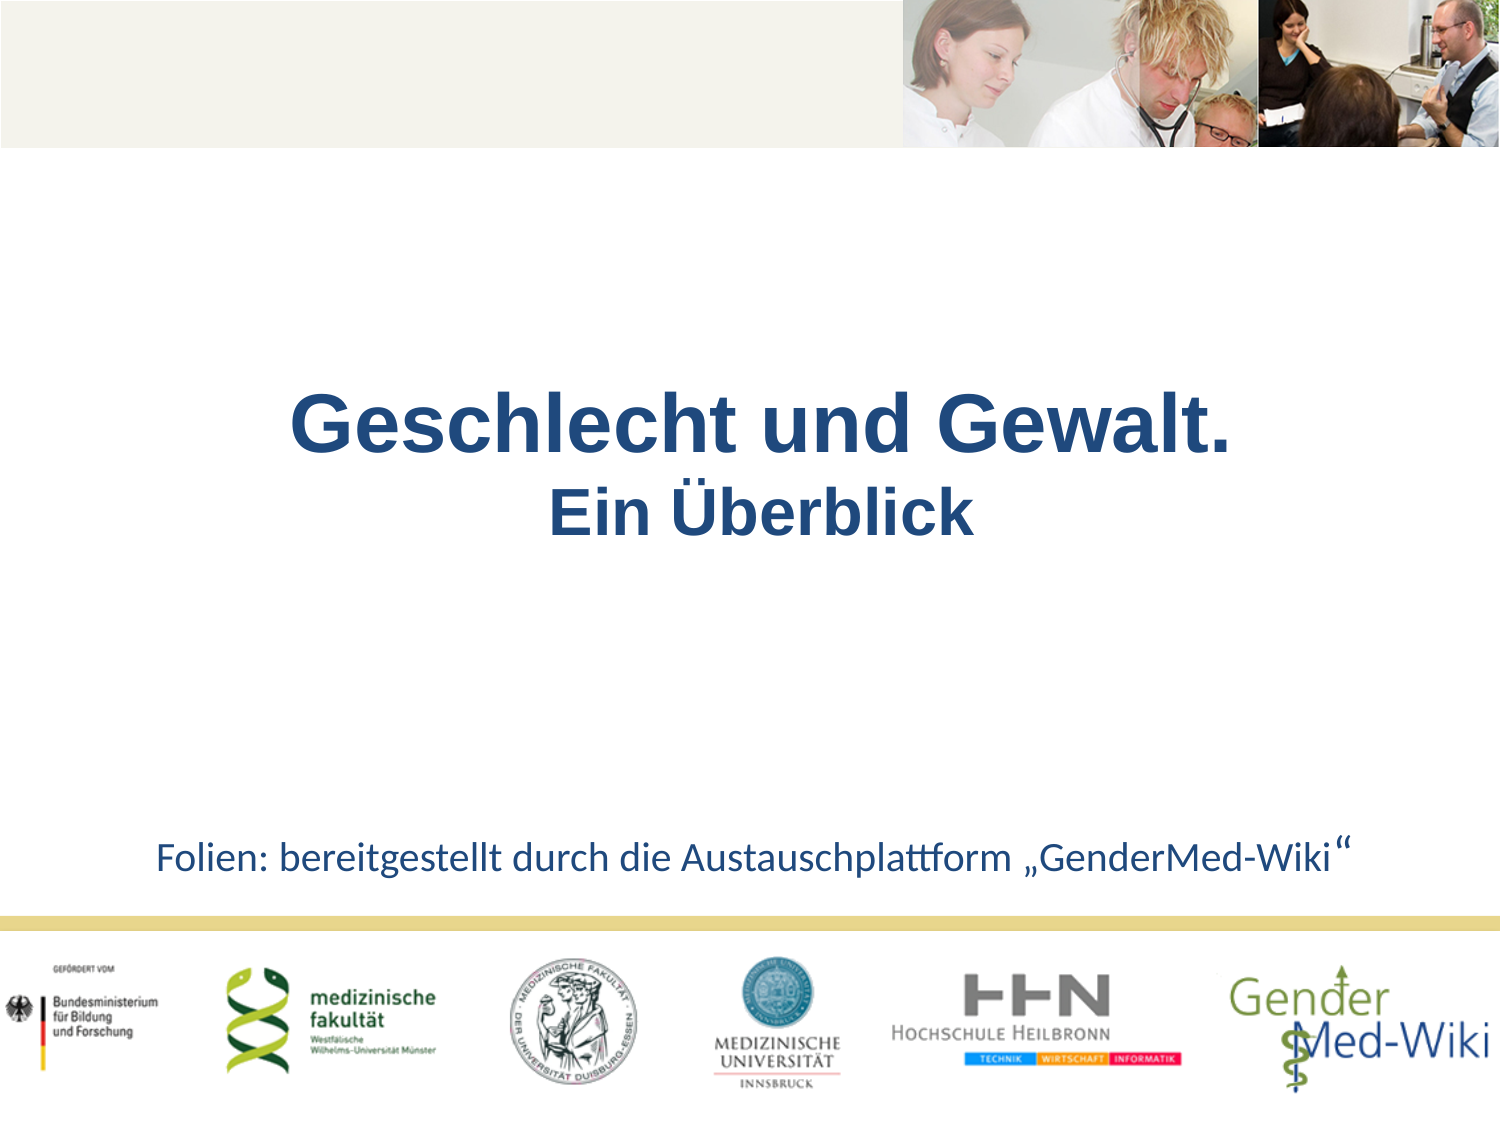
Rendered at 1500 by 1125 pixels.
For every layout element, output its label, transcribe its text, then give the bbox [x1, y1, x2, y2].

title Geschlecht und Gewalt. Ein Überblick [123, 361, 1399, 603]
picture [5, 956, 1489, 1094]
picture [903, 0, 1500, 149]
